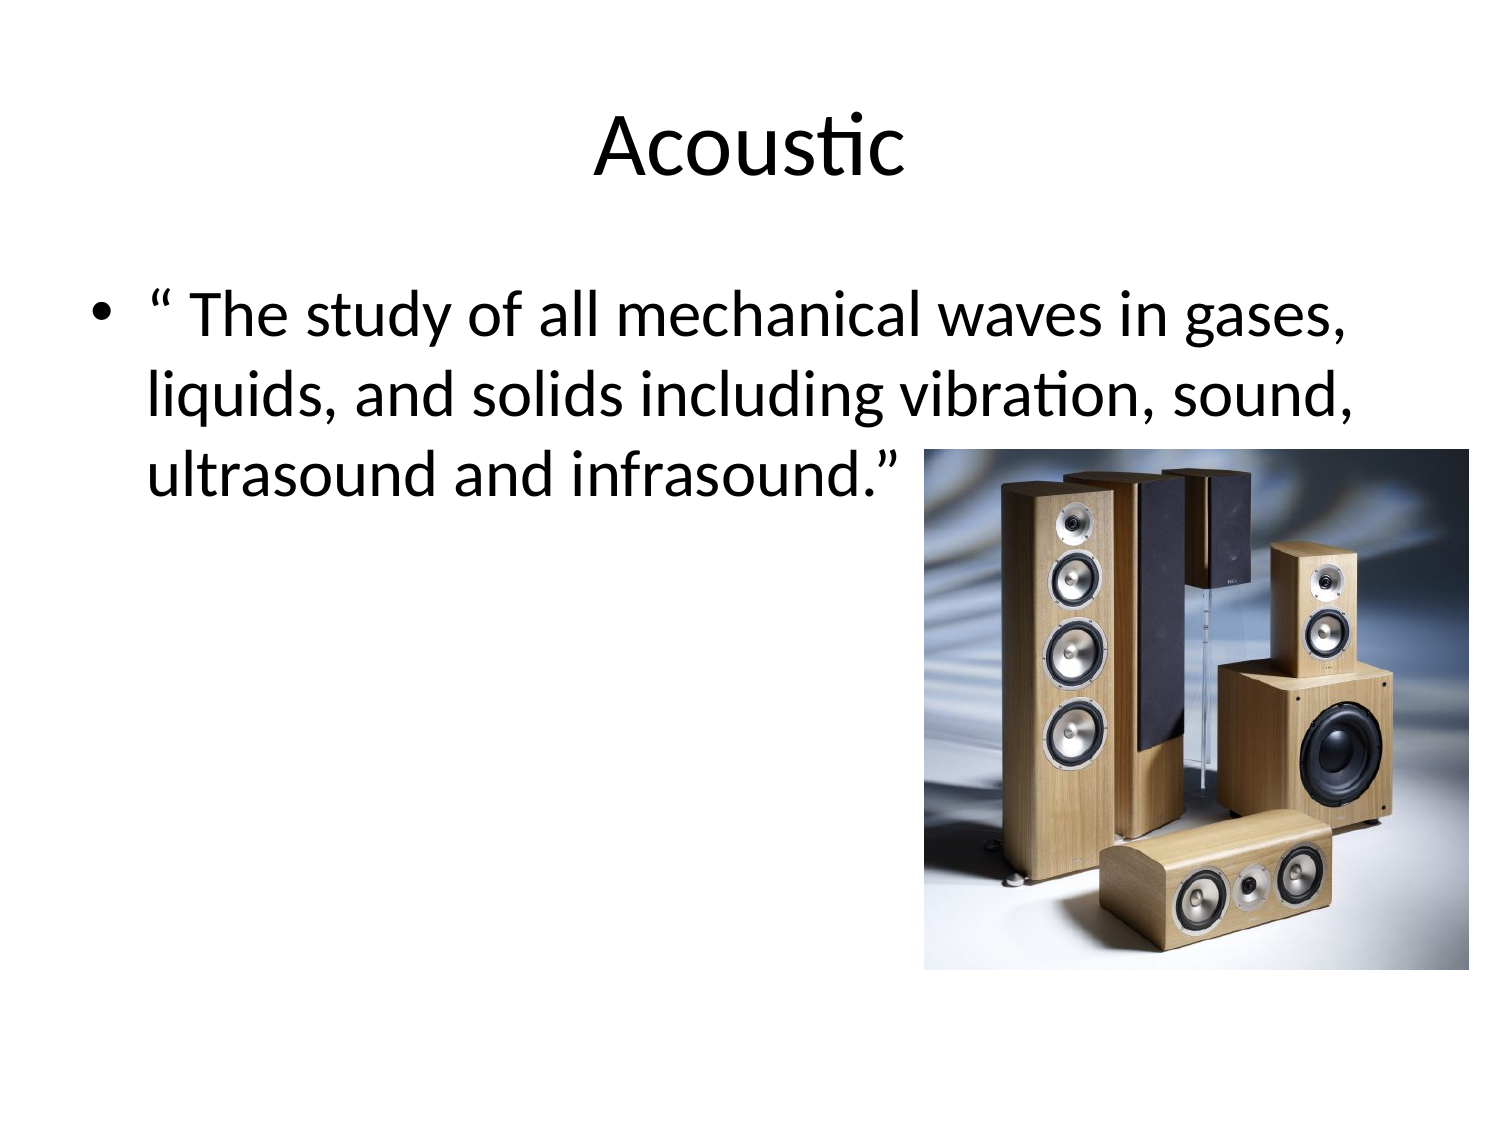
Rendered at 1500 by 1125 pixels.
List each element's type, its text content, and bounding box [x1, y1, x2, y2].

list “ The study of all mechanical waves in gases, liquids, and solids including vibration, sound, ultrasound and infrasound.” [75, 262, 1425, 1005]
title Acoustic [75, 45, 1425, 233]
picture [924, 449, 1469, 970]
